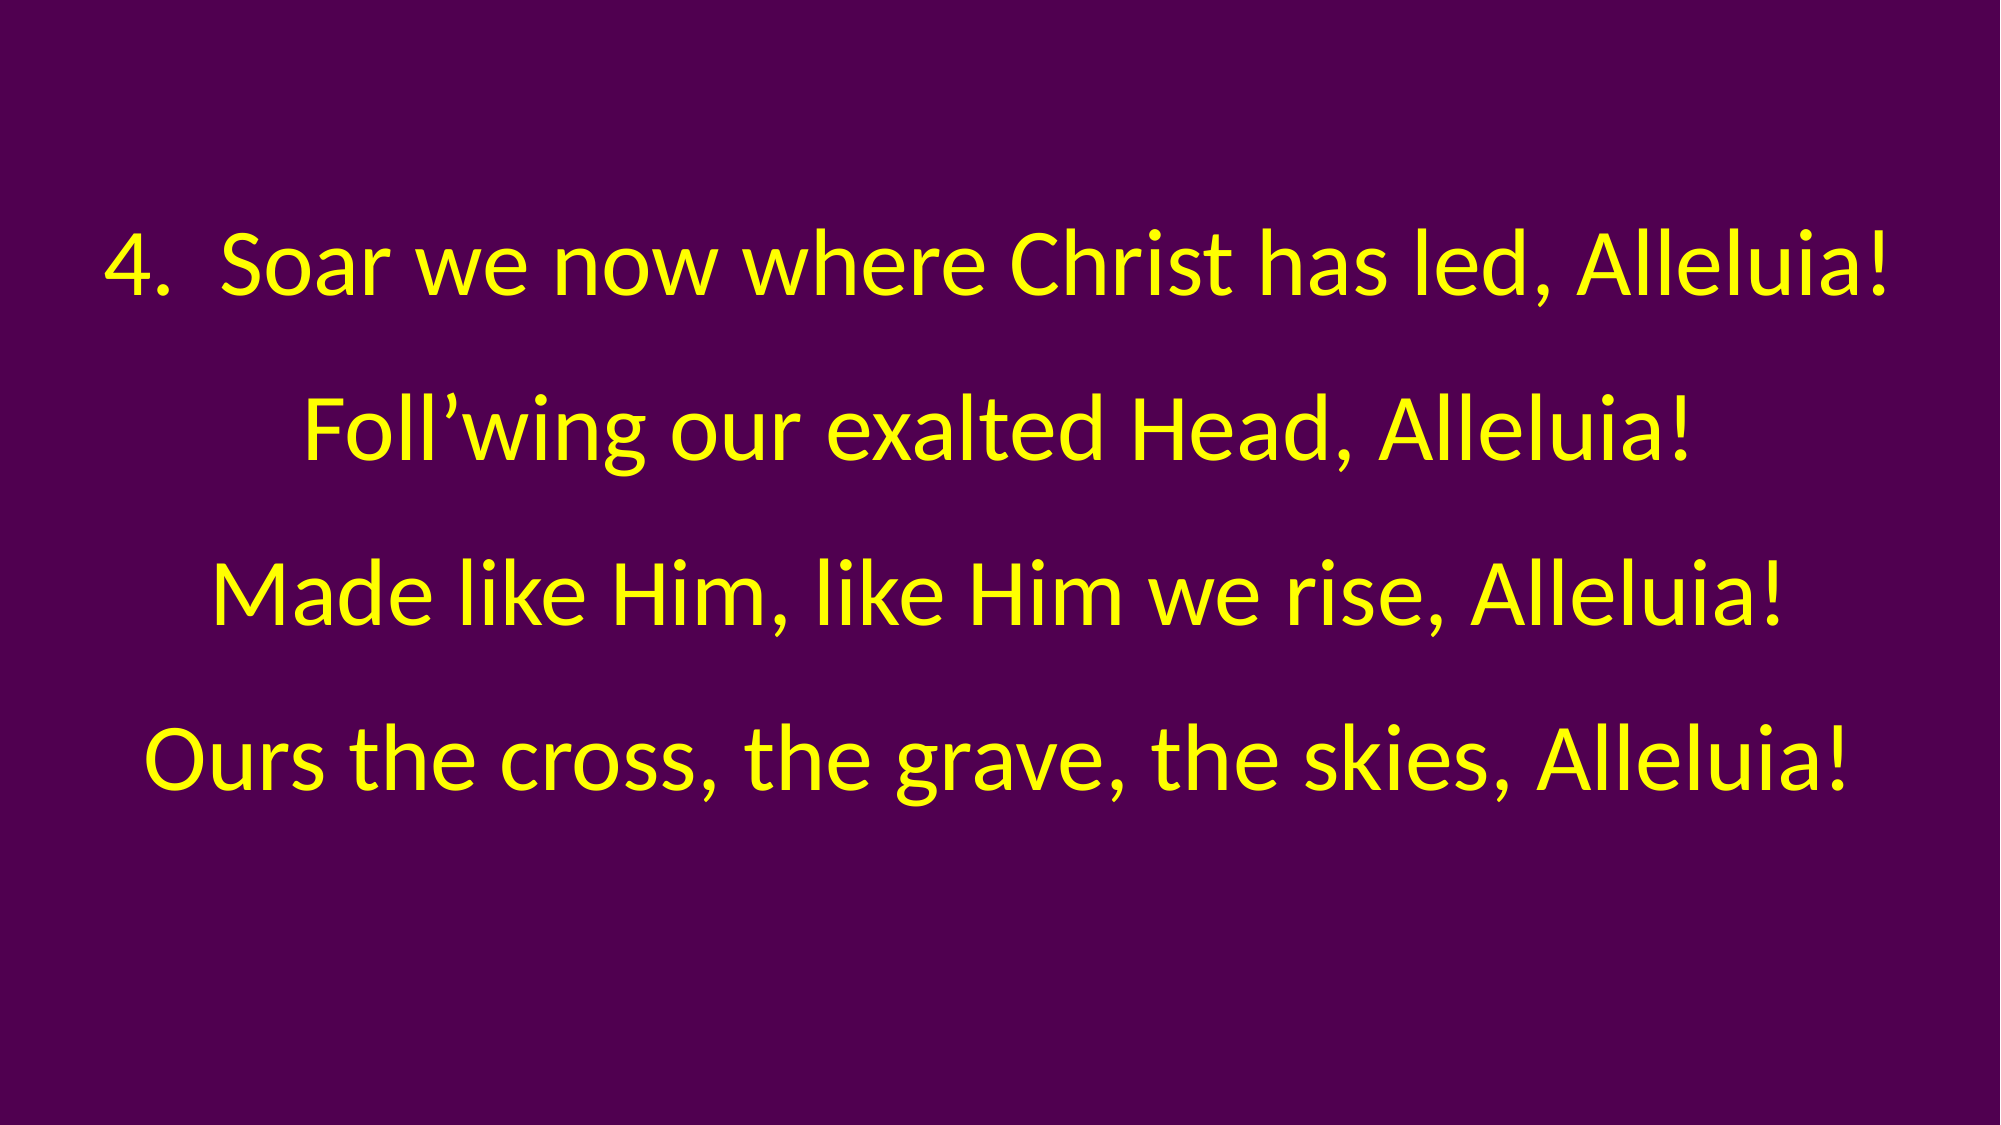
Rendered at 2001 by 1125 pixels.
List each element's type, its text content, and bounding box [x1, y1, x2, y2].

text_box 4. Soar we now where Christ has led, Alleluia! Foll’wing our exalted Head, Alleluia! Made like Him, like Him we rise, Alleluia! Ours the cross, the grave, the skies, Alleluia! [26, 191, 1973, 817]
